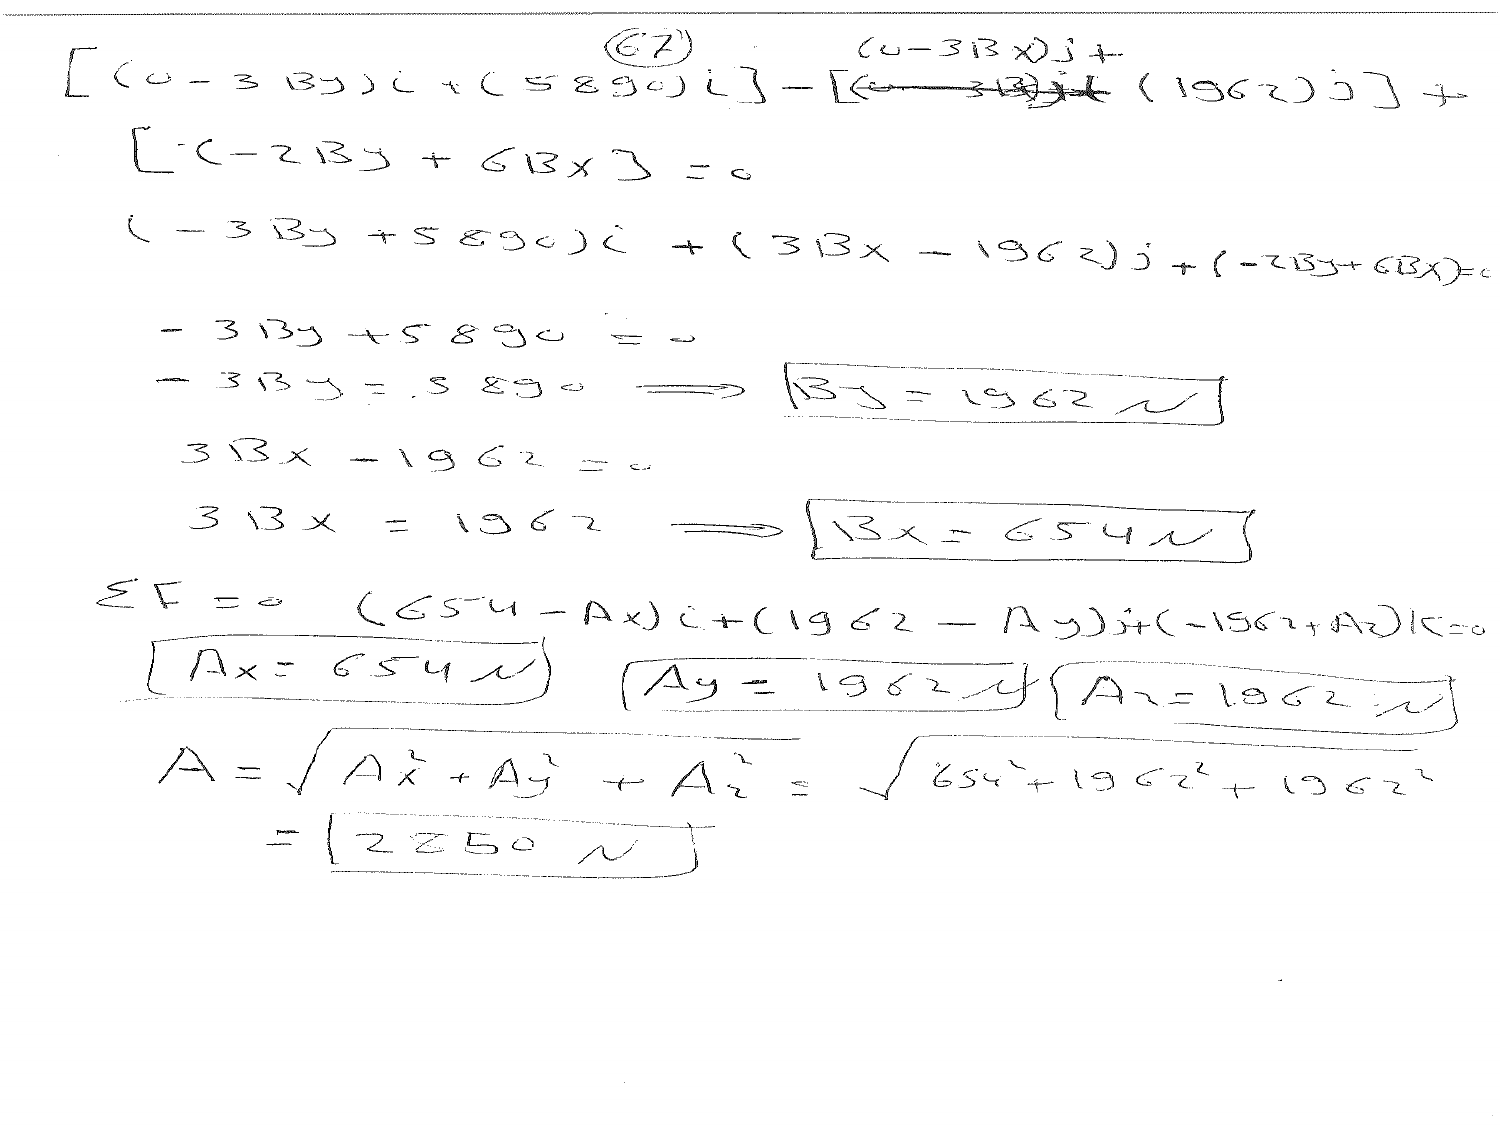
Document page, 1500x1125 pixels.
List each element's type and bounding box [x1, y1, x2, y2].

text_box [0, 0, 1500, 1125]
